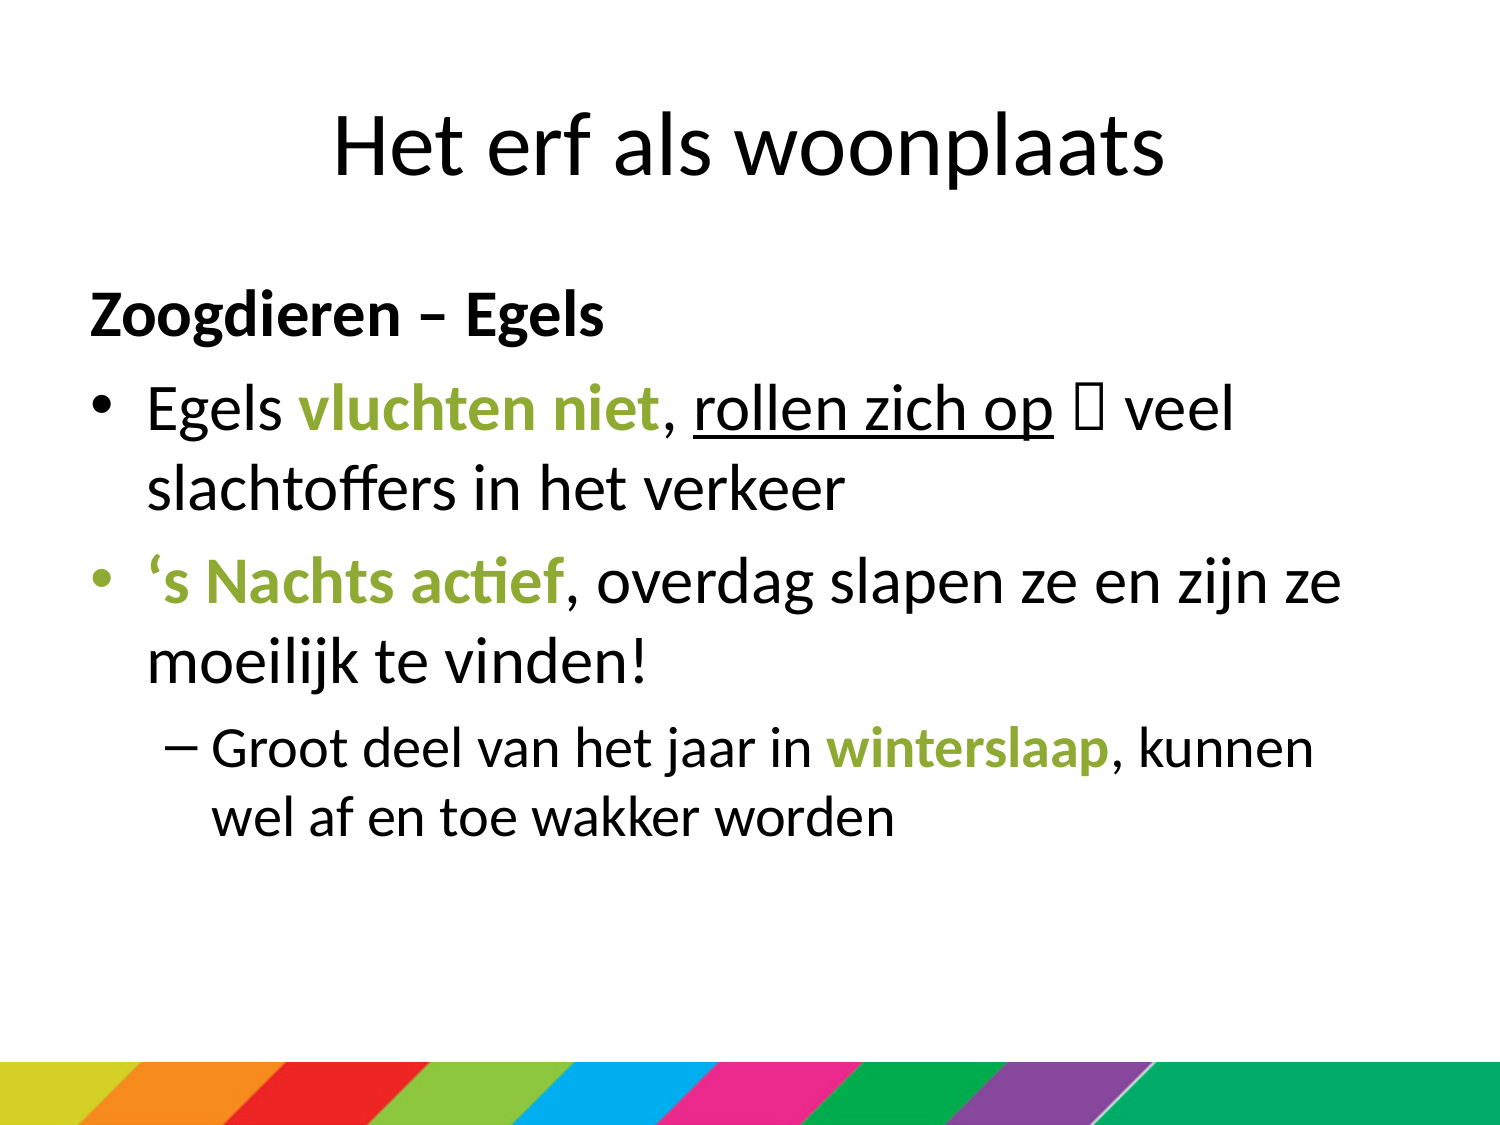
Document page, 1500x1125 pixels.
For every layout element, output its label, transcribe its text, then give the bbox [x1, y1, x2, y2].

title Het erf als woonplaats [75, 45, 1425, 233]
picture [656, 1062, 1500, 1125]
list Zoogdieren – Egels Egels vluchten niet, rollen zich op  veel slachtoffers in het verkeer ‘s Nachts actief, overdag slapen ze en zijn ze moeilijk te vinden! Groot deel van het jaar in winterslaap, kunnen wel af en toe wakker worden [75, 262, 1425, 1005]
picture [0, 1062, 574, 1125]
